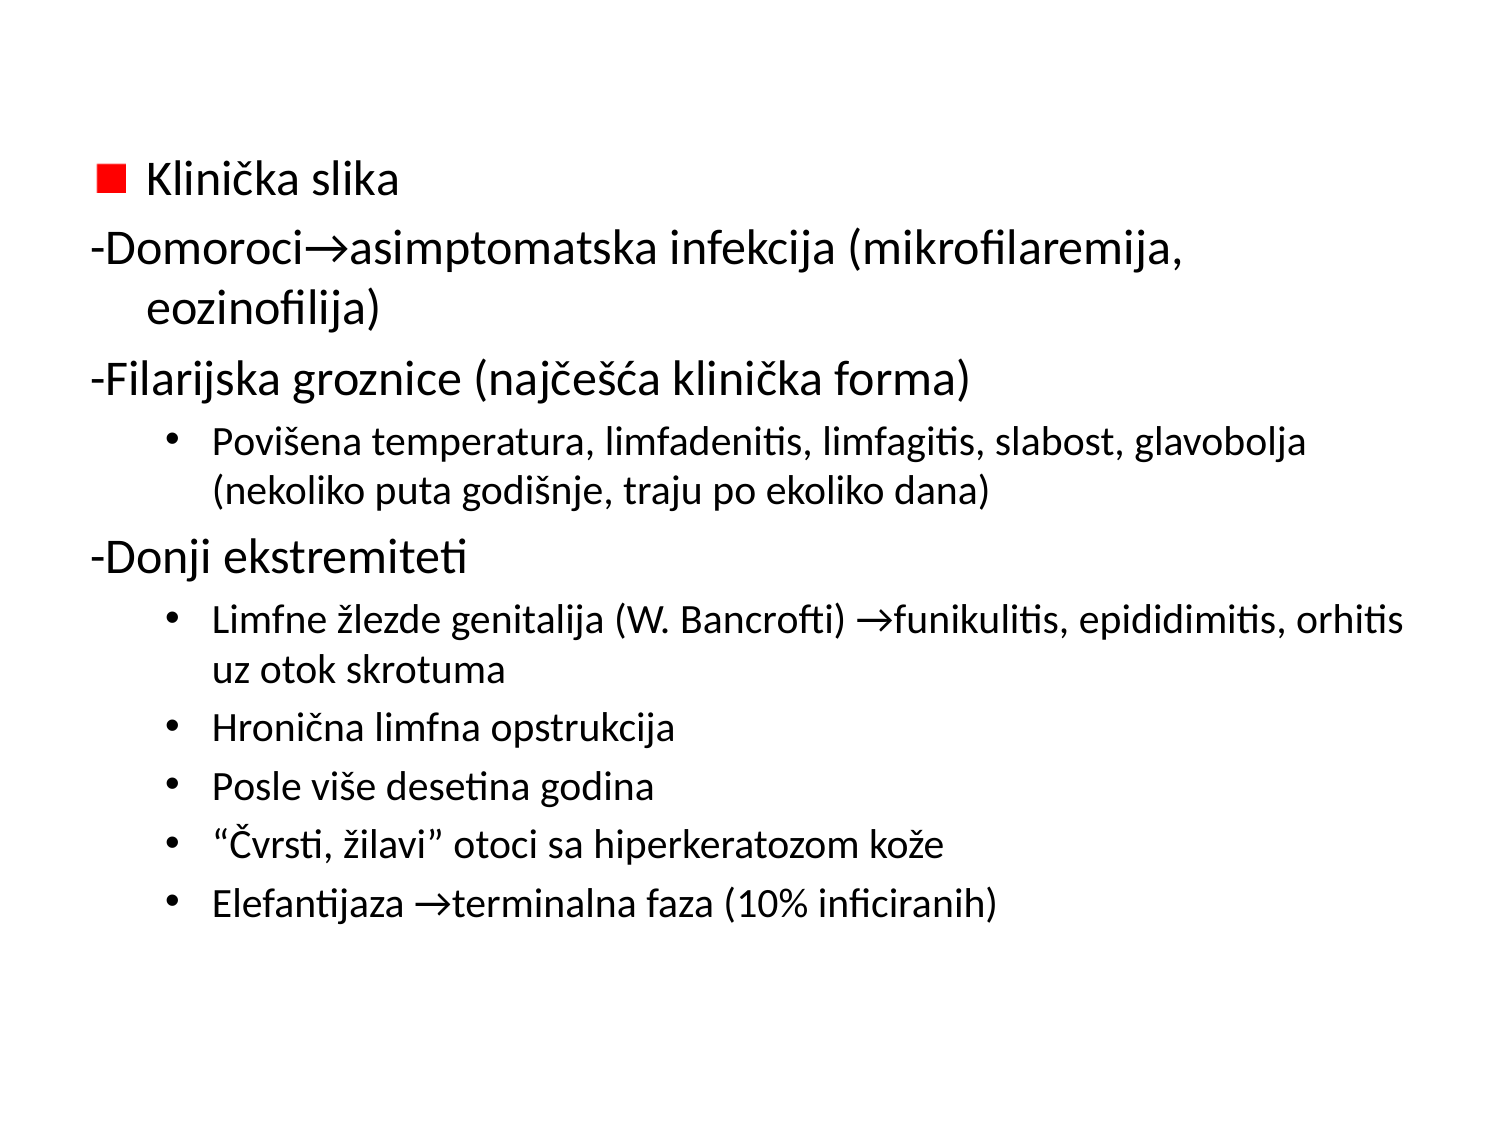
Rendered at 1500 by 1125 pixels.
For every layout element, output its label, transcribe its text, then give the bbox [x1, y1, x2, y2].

list Klinička slika -Domoroci→asimptomatska infekcija (mikrofilaremija, eozinofilija) -Filarijska groznice (najčešća klinička forma) Povišena temperatura, limfadenitis, limfagitis, slabost, glavobolja (nekoliko puta godišnje, traju po ekoliko dana) -Donji ekstremiteti Limfne žlezde genitalija (W. Bancrofti) →funikulitis, epididimitis, orhitis uz otok skrotuma Hronična limfna opstrukcija Posle više desetina godina “Čvrsti, žilavi” otoci sa hiperkeratozom kože Elefantijaza →terminalna faza (10% inficiranih) [75, 137, 1425, 1005]
picture [90, 157, 126, 193]
